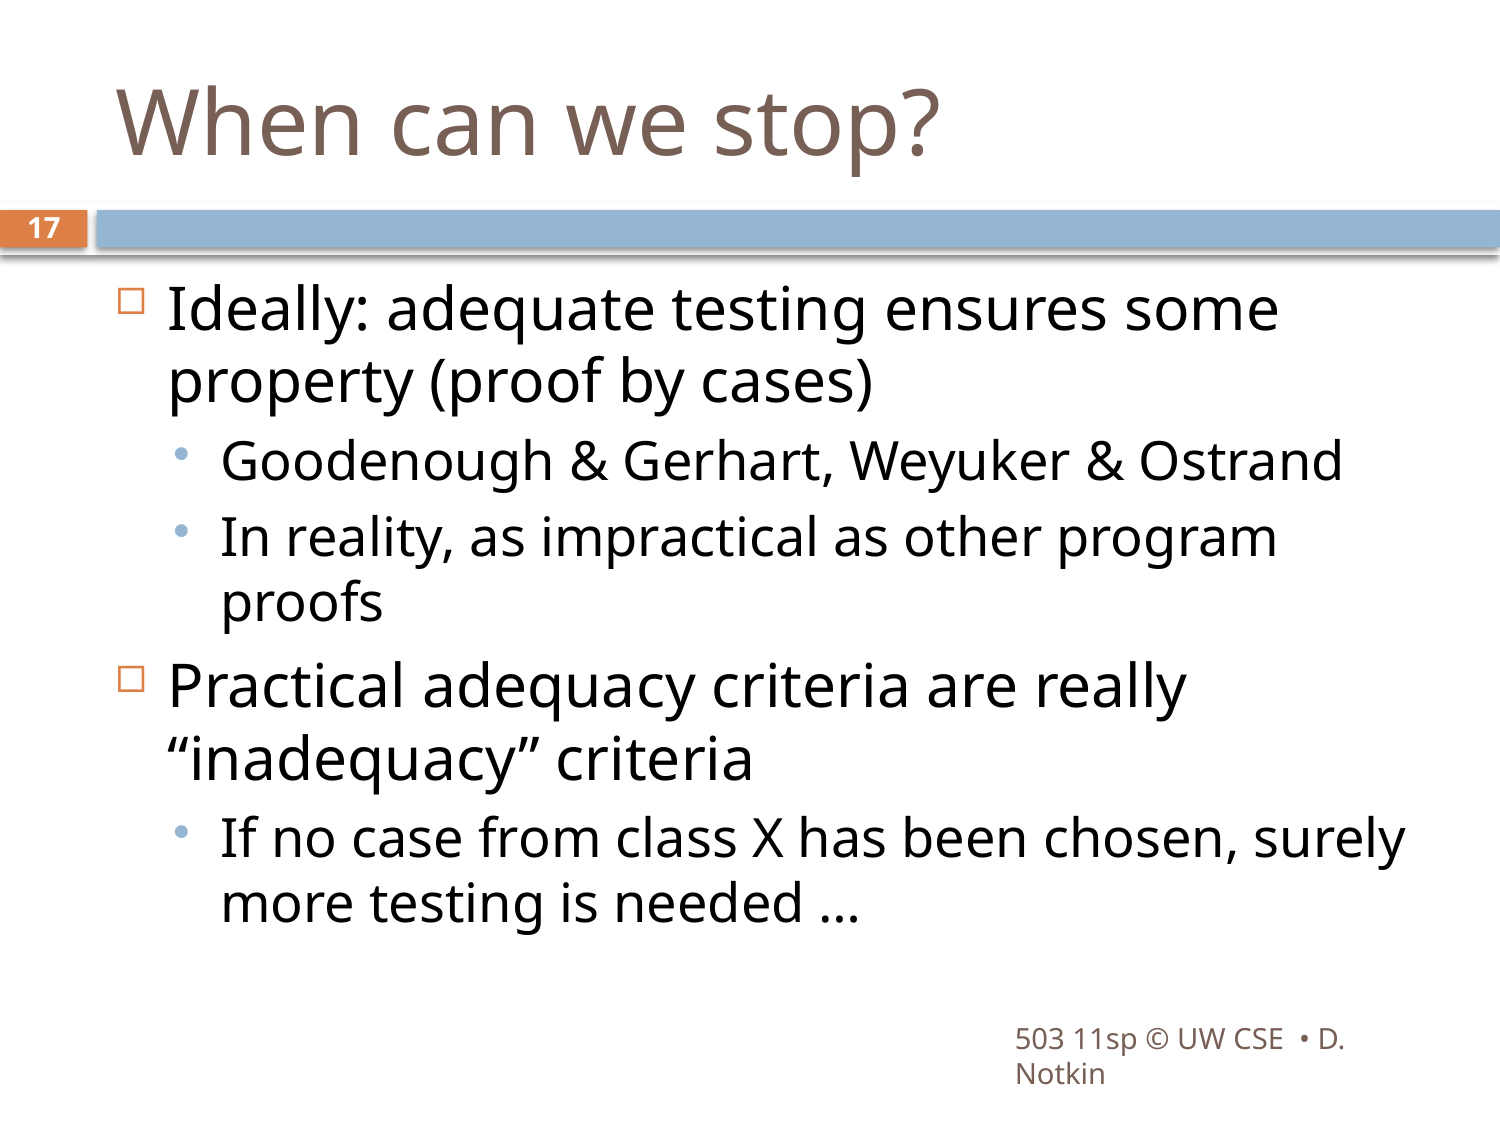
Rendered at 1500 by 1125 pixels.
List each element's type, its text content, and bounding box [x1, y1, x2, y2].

title When can we stop? [100, 37, 1438, 200]
list Ideally: adequate testing ensures some property (proof by cases) Goodenough & Gerhart, Weyuker & Ostrand In reality, as impractical as other program proofs Practical adequacy criteria are really “inadequacy” criteria If no case from class X has been chosen, surely more testing is needed … [100, 262, 1438, 1005]
slide_number 503 11sp © UW CSE • D. Notkin [999, 1025, 1438, 1085]
slide_number 17 [0, 208, 88, 249]
